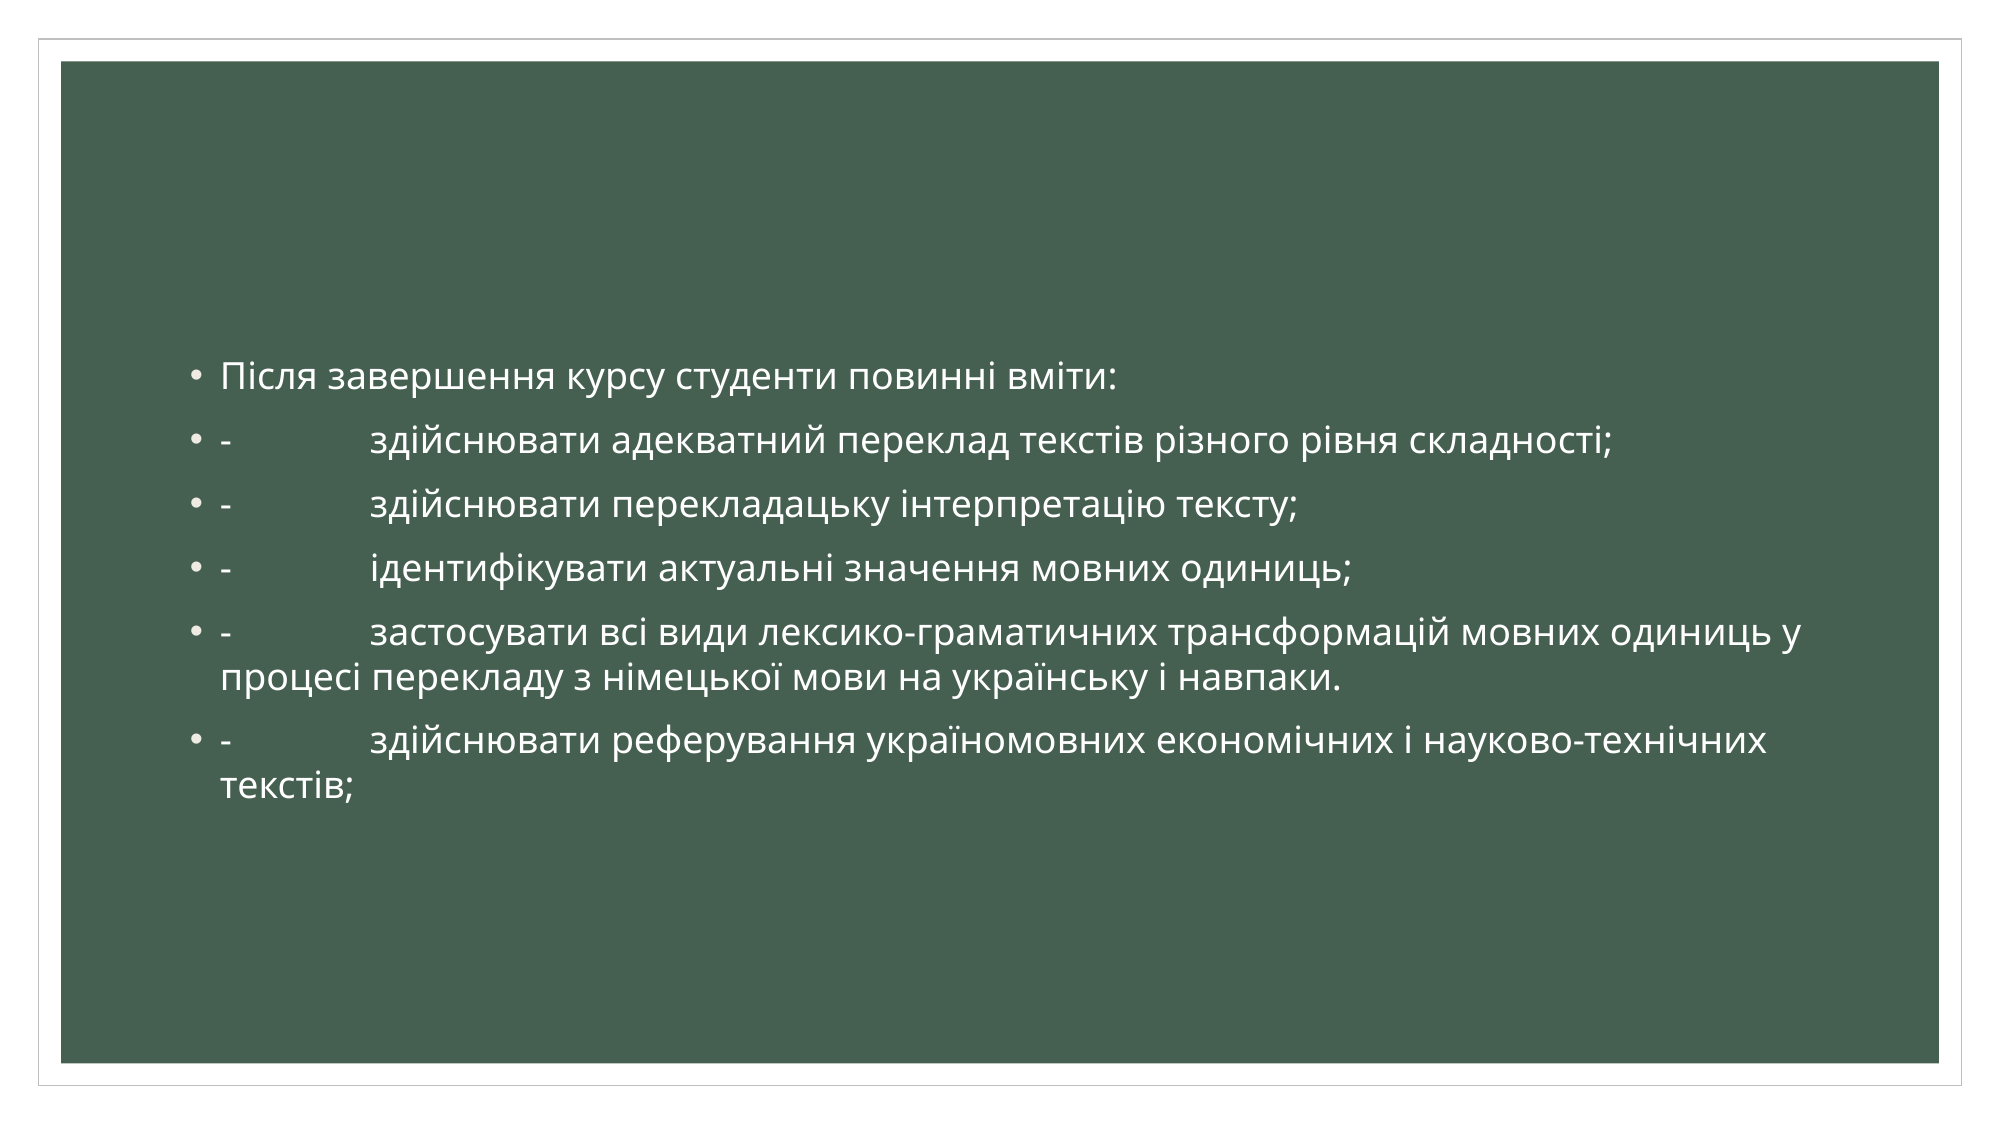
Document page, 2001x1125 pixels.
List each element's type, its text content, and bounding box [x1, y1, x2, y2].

list Після завершення курсу студенти повинні вміти: - здійснювати адекватний переклад текстів різного рівня складності; - здійснювати перекладацьку інтерпретацію тексту; - ідентифікувати актуальні значення мовних одиниць; - застосувати всі види лексико-граматичних трансформацій мовних одиниць у процесі перекладу з німецької мови на українську і навпаки. - здійснювати реферування україномовних економічних і науково-технічних текстів; [174, 345, 1825, 990]
